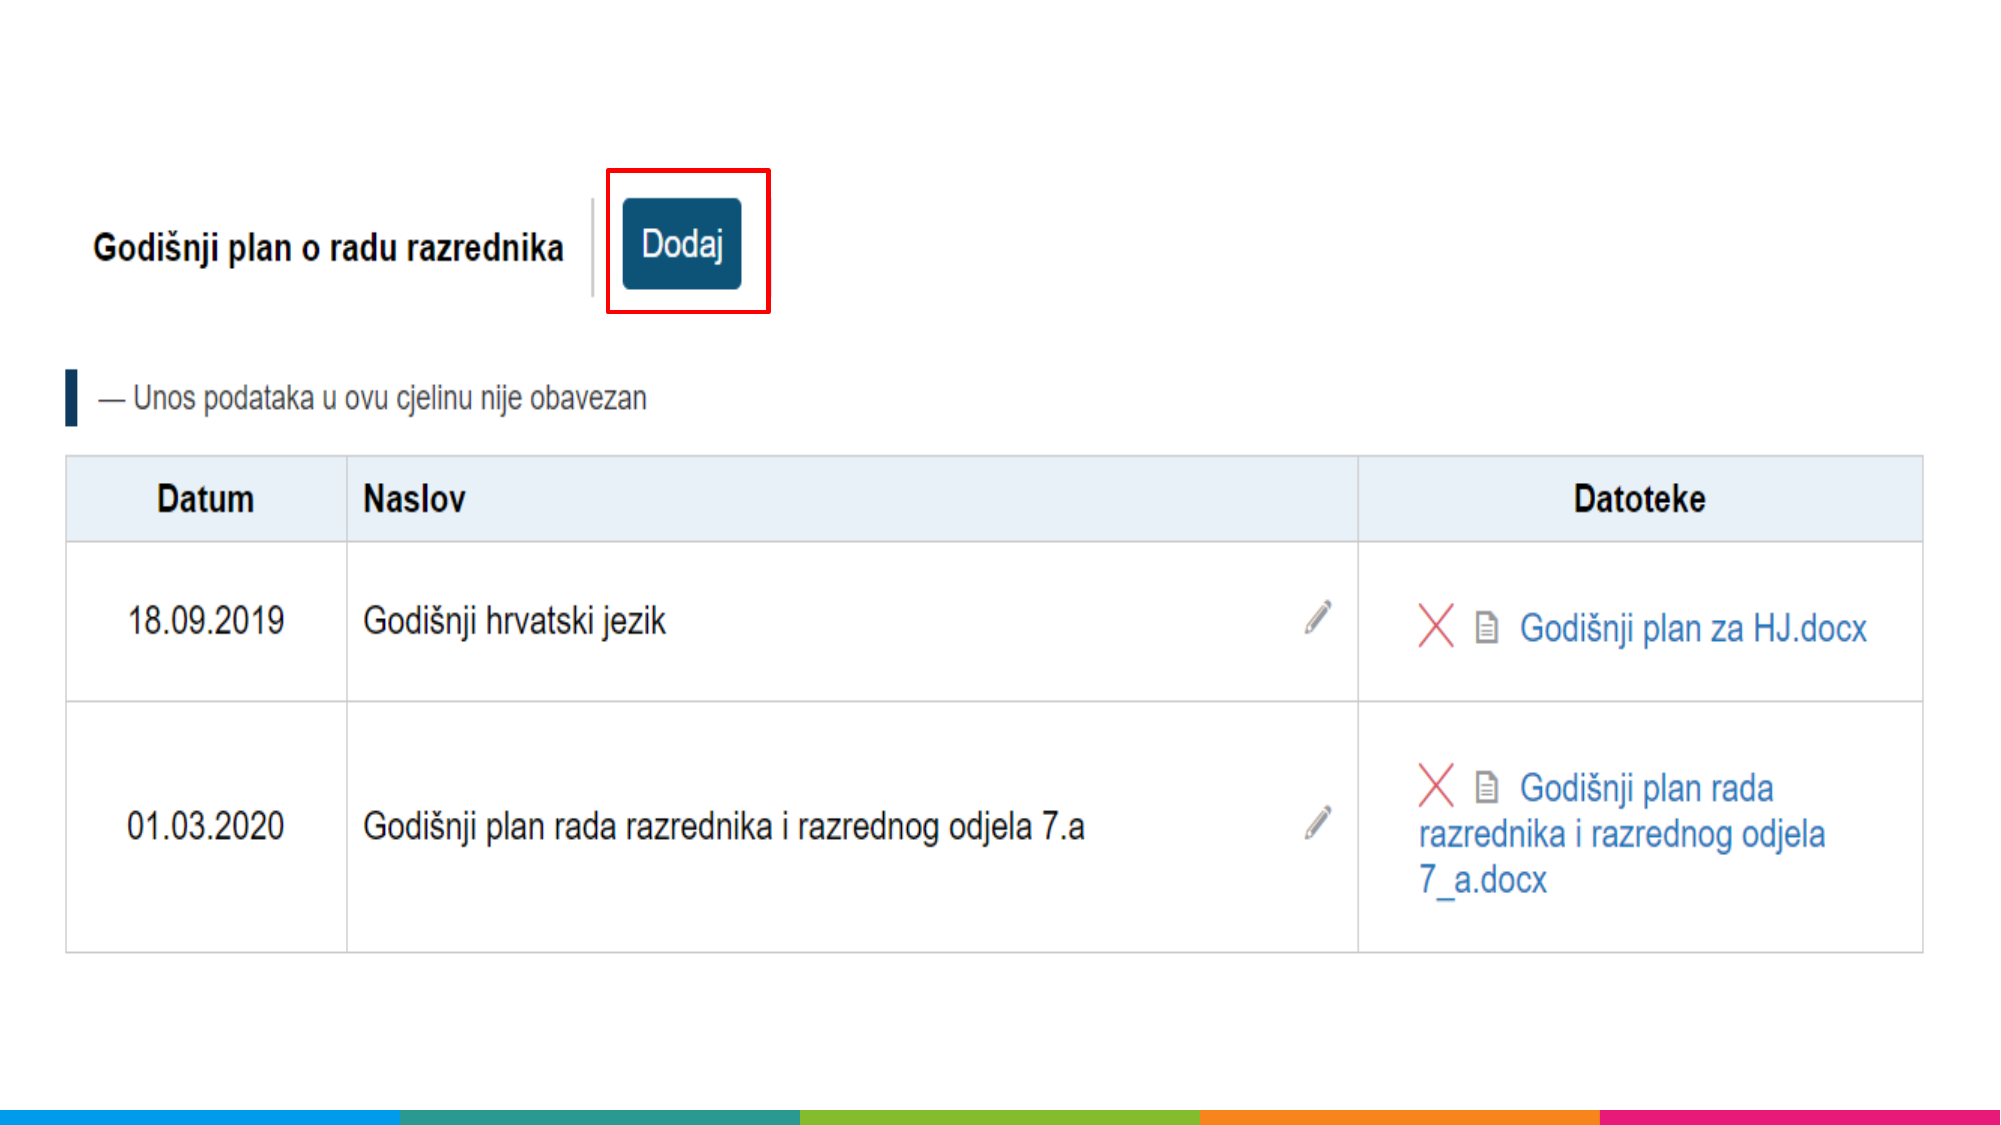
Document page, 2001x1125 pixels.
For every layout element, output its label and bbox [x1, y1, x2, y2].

text_box [55, 170, 1945, 1030]
